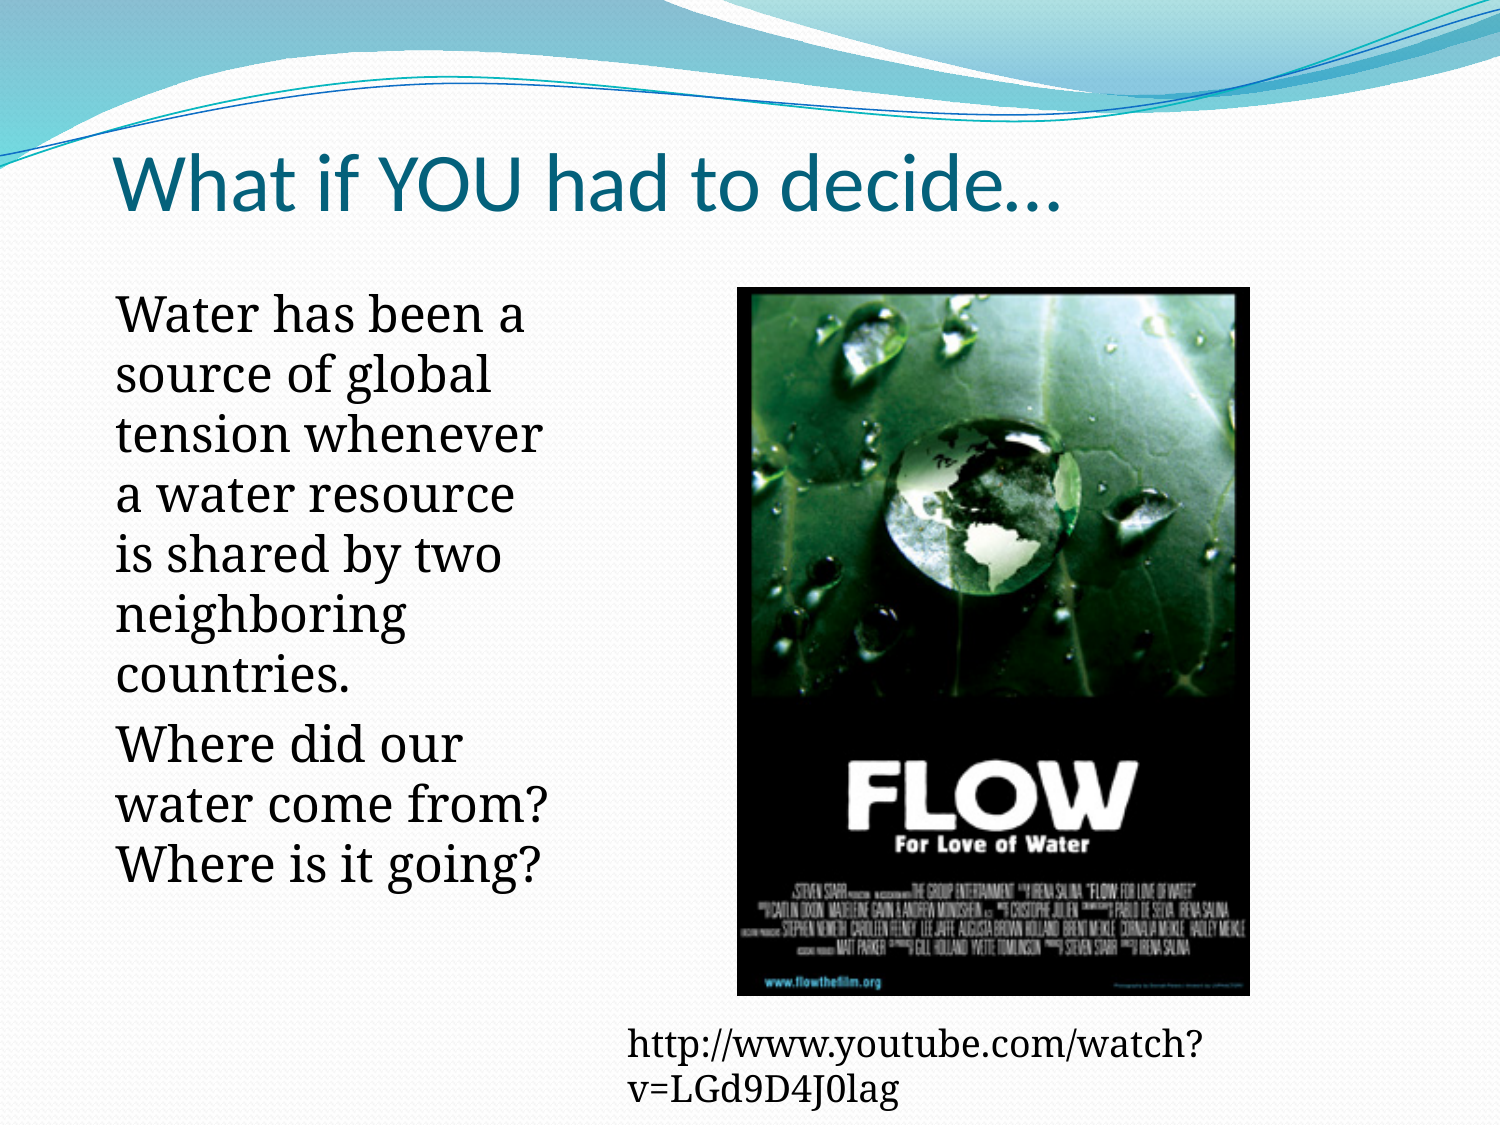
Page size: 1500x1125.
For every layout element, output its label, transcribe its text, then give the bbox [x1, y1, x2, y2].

text_box http://www.youtube.com/watch?v=LGd9D4J0lag [612, 1012, 1438, 1118]
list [737, 287, 1251, 996]
list Water has been a source of global tension whenever a water resource is shared by two neighboring countries. Where did our water come from? Where is it going? [112, 275, 563, 1025]
title What if YOU had to decide… [112, 37, 1388, 229]
